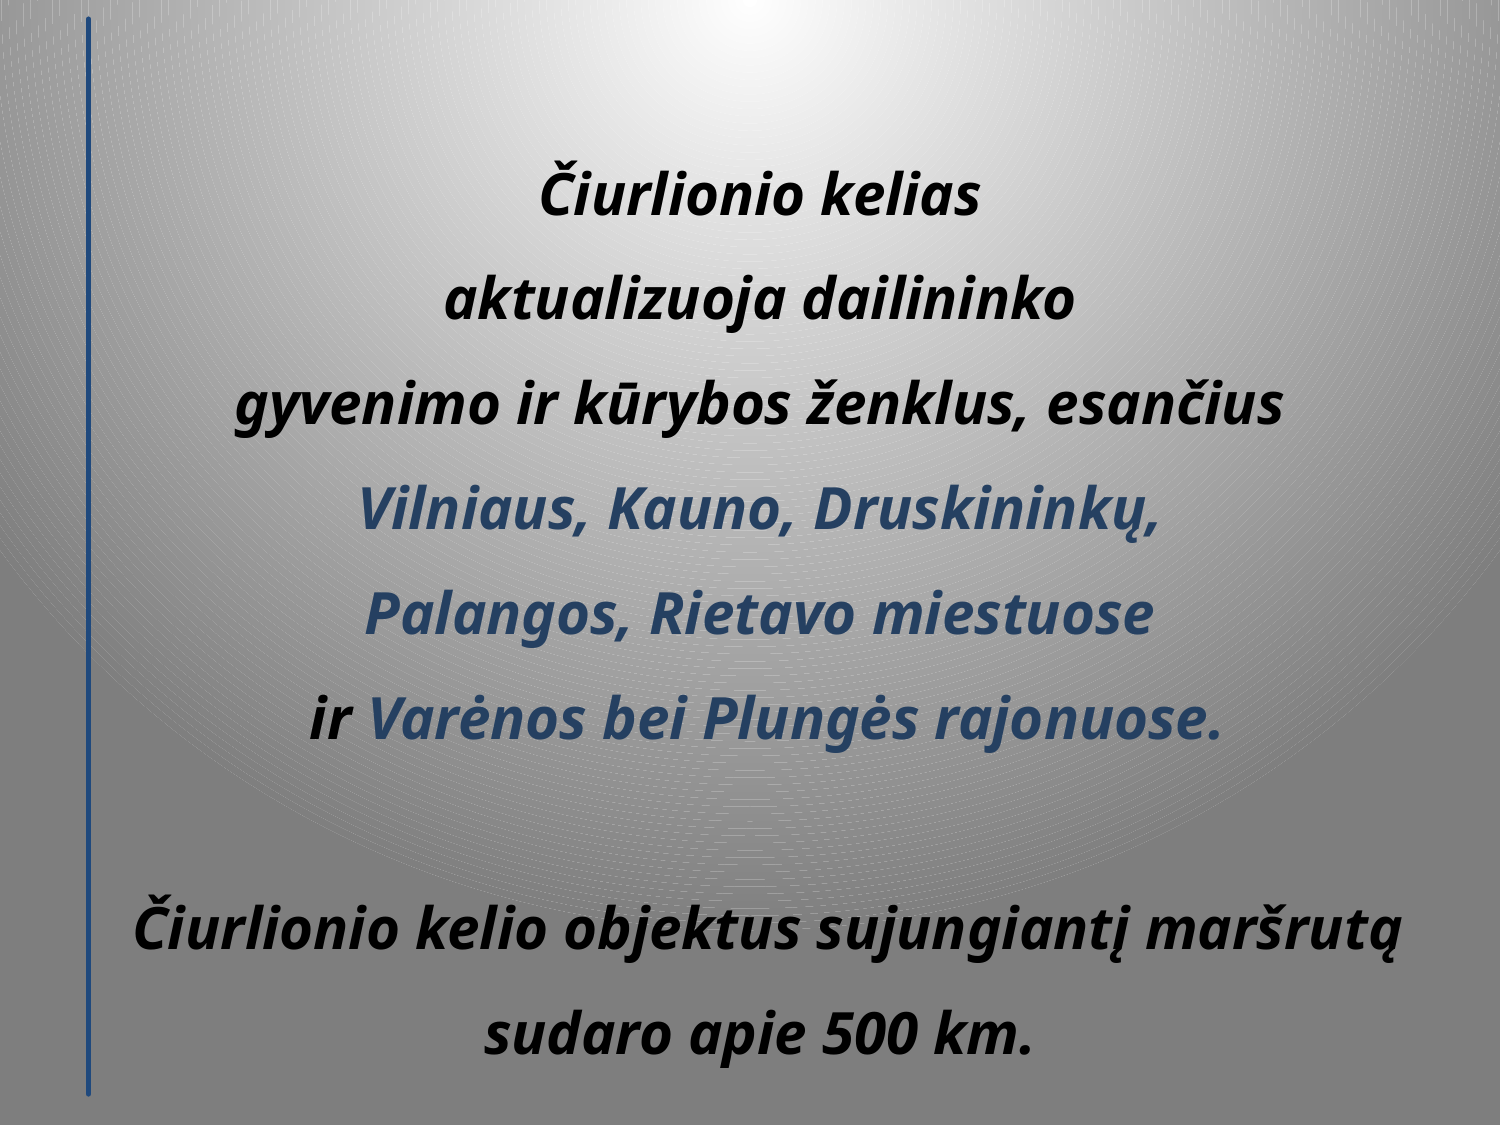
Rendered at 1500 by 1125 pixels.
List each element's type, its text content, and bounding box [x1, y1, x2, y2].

title Čiurlionio kelias aktualizuoja dailininko gyvenimo ir kūrybos ženklus, esančius Vilniaus, Kauno, Druskininkų, Palangos, Rietavo miestuose ir Varėnos bei Plungės rajonuose. Čiurlionio kelio objektus sujungiantį maršrutą sudaro apie 500 km. [93, 184, 1447, 1094]
text_box [74, 42, 84, 231]
text_box [93, 42, 1425, 231]
